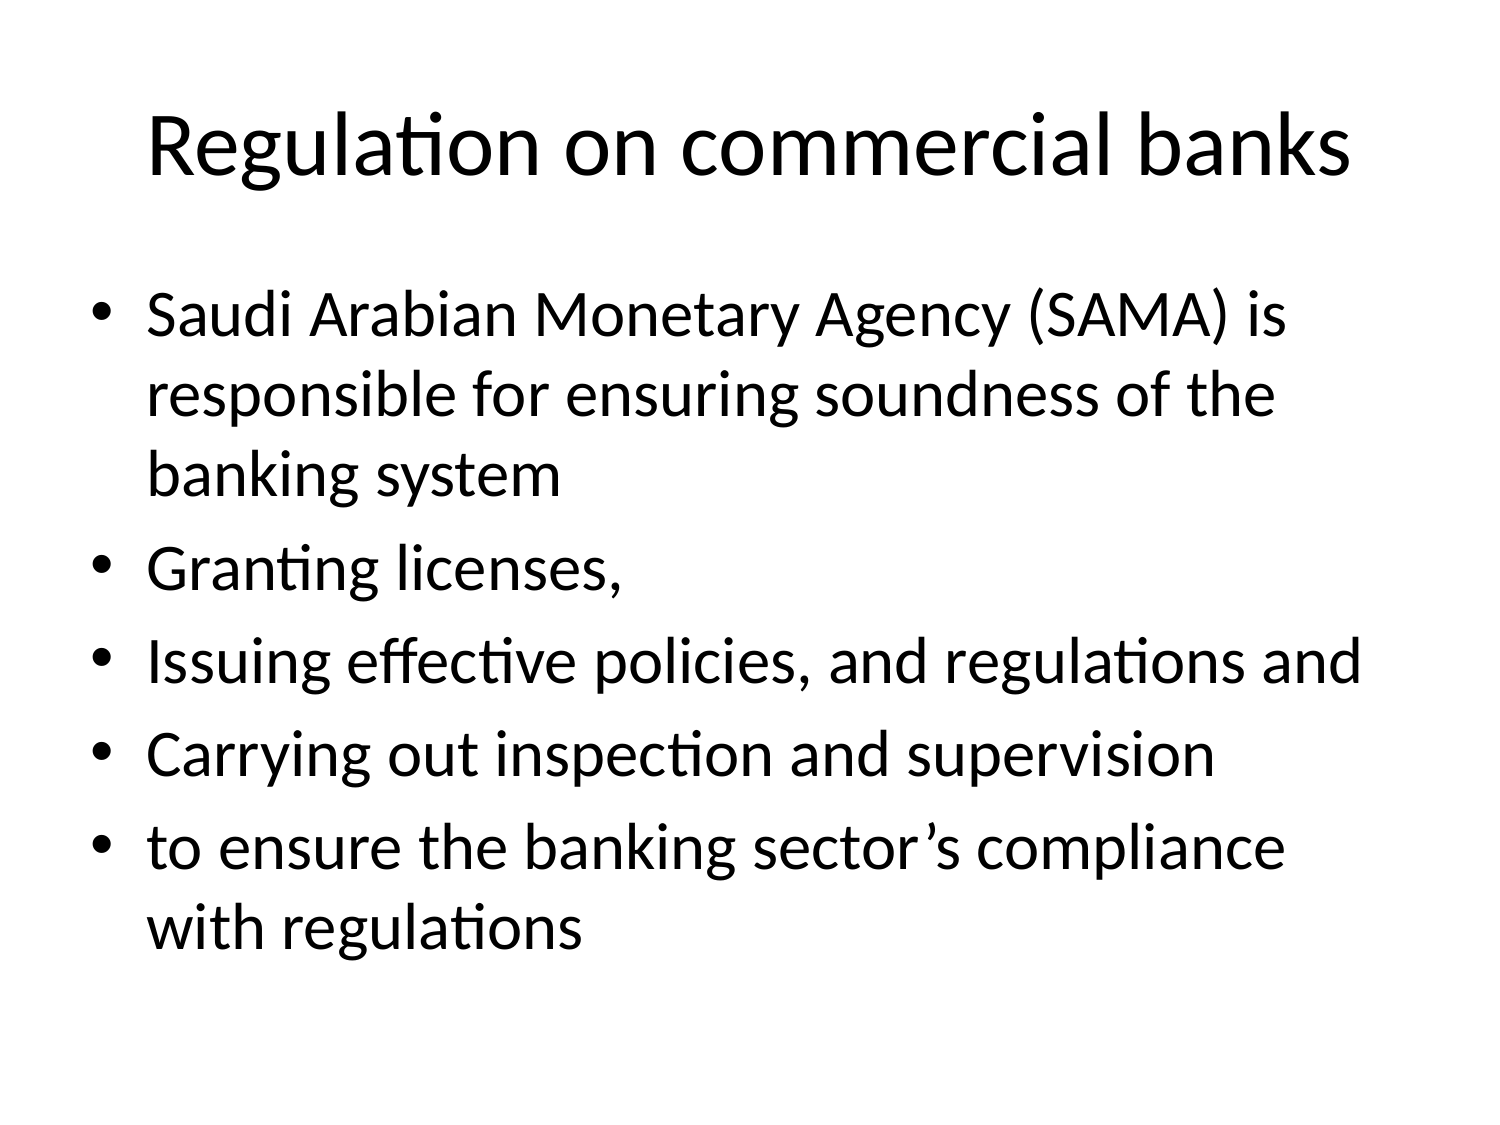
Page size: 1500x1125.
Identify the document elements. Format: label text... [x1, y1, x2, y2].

title Regulation on commercial banks [75, 45, 1425, 233]
list Saudi Arabian Monetary Agency (SAMA) is responsible for ensuring soundness of the banking system Granting licenses, Issuing effective policies, and regulations and Carrying out inspection and supervision to ensure the banking sector’s compliance with regulations [75, 262, 1425, 1005]
